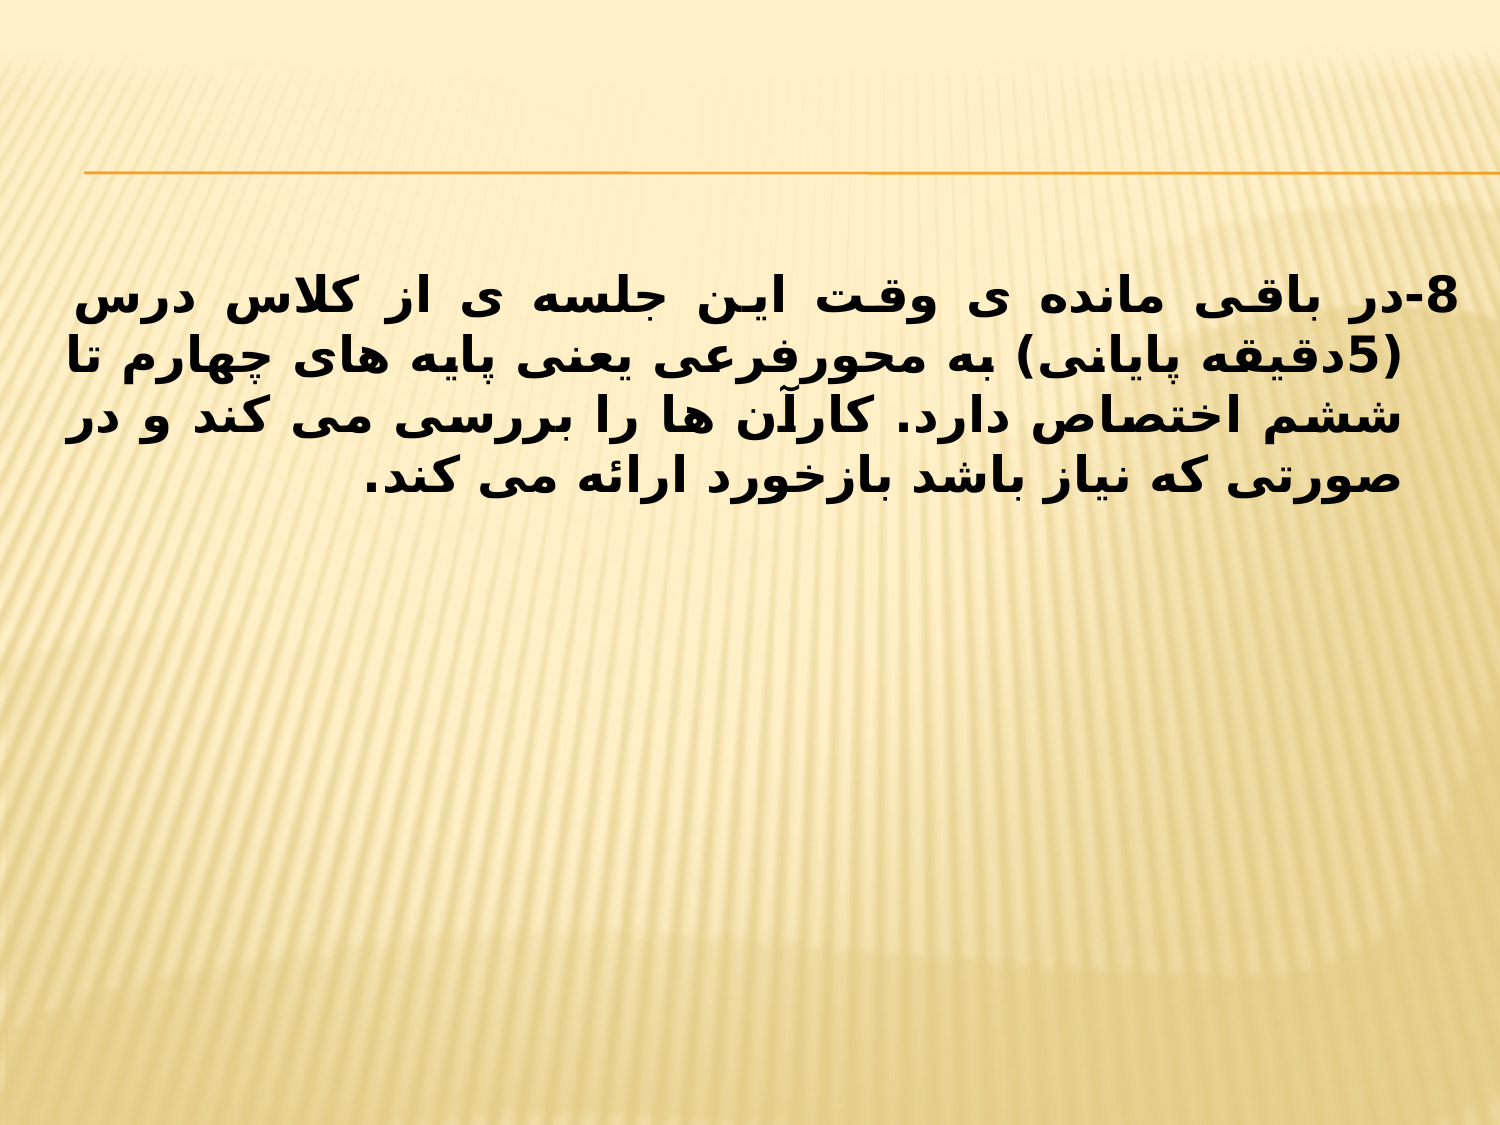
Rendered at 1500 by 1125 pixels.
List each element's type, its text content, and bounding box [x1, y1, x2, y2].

list 8-در باقی مانده ی وقت این جلسه ی از کلاس درس (5دقیقه پایانی) به محورفرعی یعنی پایه های چهارم تا ششم اختصاص دارد. کارآن ها را بررسی می کند و در صورتی که نیاز باشد بازخورد ارائه می کند. [50, 254, 1475, 998]
